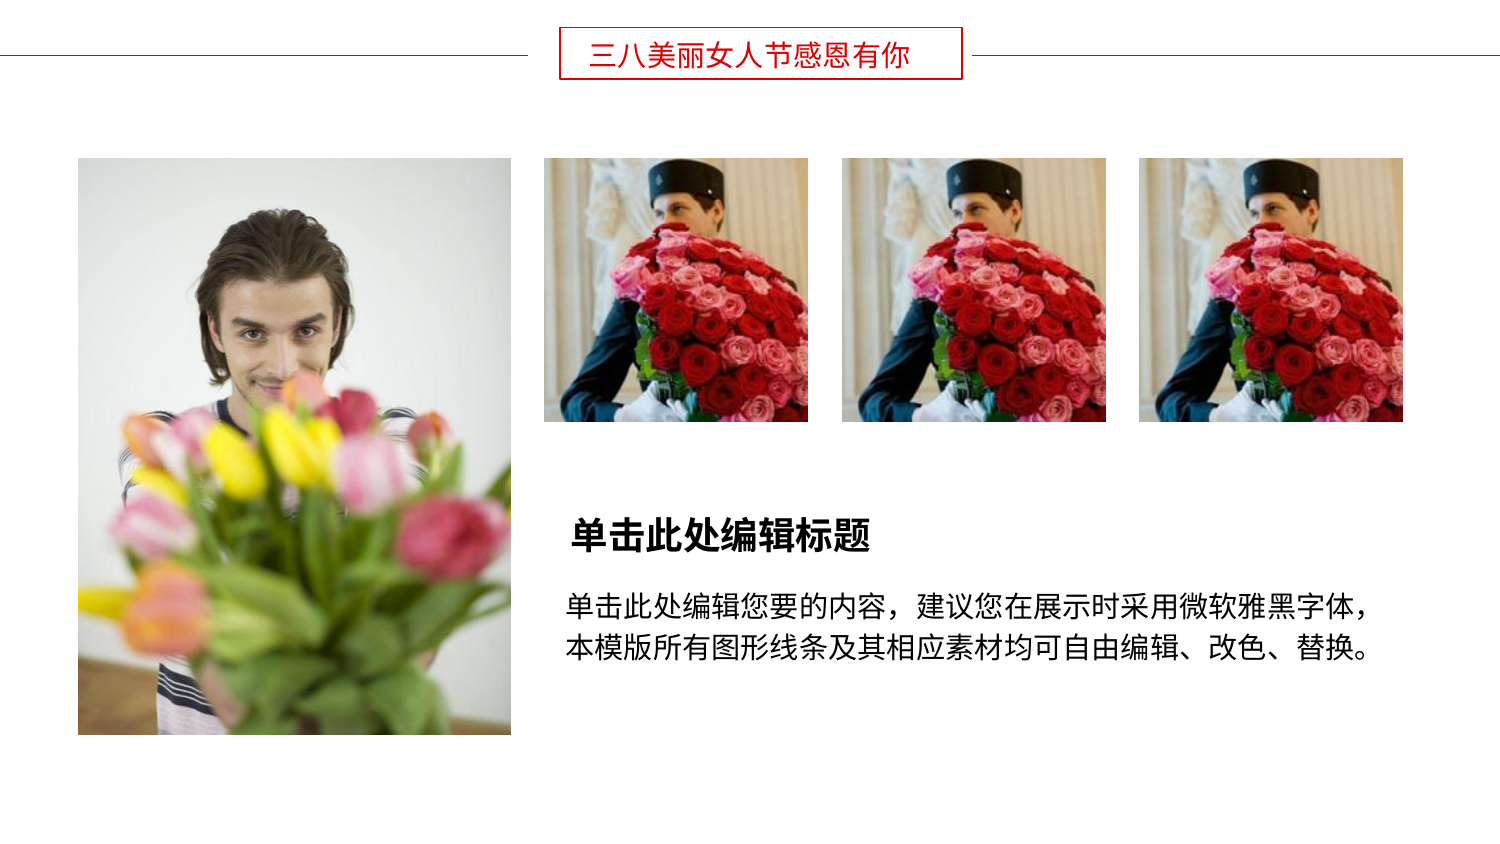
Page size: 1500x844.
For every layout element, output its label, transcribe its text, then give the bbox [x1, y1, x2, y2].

picture [1139, 158, 1403, 422]
picture [544, 158, 808, 422]
picture [841, 158, 1106, 422]
text_box 单击此处编辑标题 [559, 497, 1032, 563]
picture [78, 158, 511, 735]
text_box 单击此处编辑您要的内容，建议您在展示时采用微软雅黑字体，本模版所有图形线条及其相应素材均可自由编辑、改色、替换。 [554, 575, 1403, 671]
text_box [560, 27, 963, 80]
